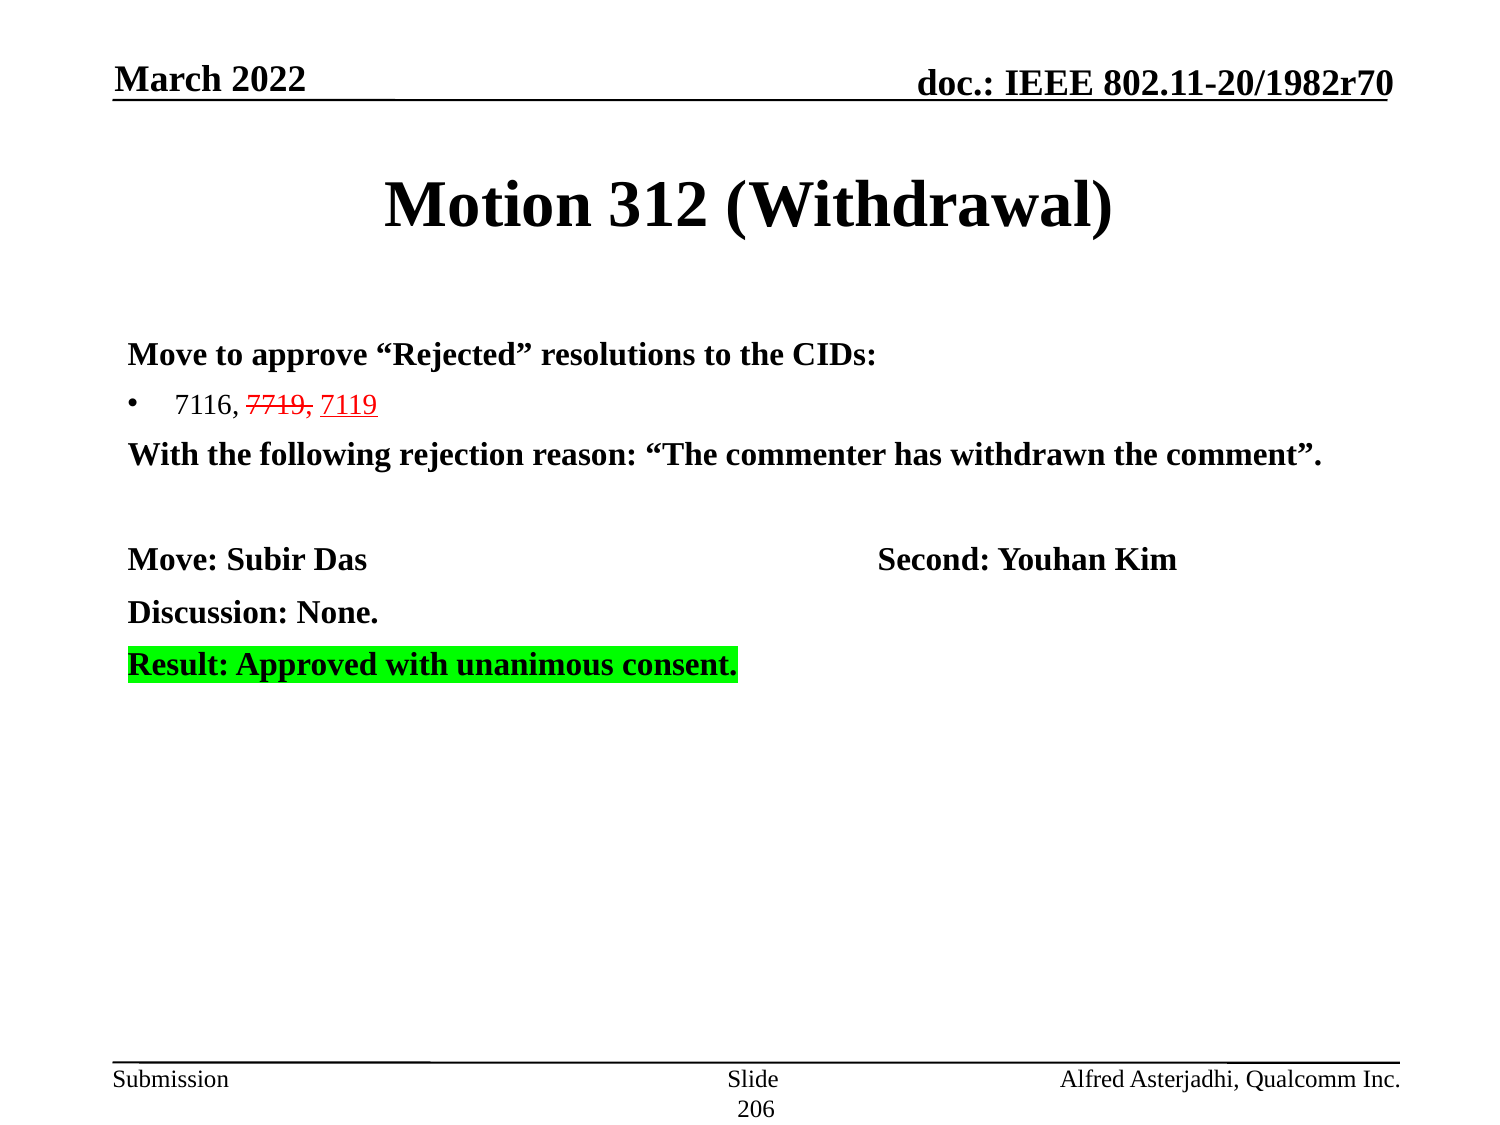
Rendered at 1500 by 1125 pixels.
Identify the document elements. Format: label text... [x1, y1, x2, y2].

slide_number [114, 54, 423, 100]
list Move to approve “Rejected” resolutions to the CIDs: 7116, 7719, 7119 With the following rejection reason: “The commenter has withdrawn the comment”. Move: Subir Das Second: Youhan Kim Discussion: None. Result: Approved with unanimous consent. [112, 324, 1388, 1063]
title Motion 312 (Withdrawal) [112, 112, 1388, 288]
slide_number Slide 206 [712, 1061, 800, 1123]
footer Alfred Asterjadhi, Qualcomm Inc. [878, 1061, 1402, 1093]
